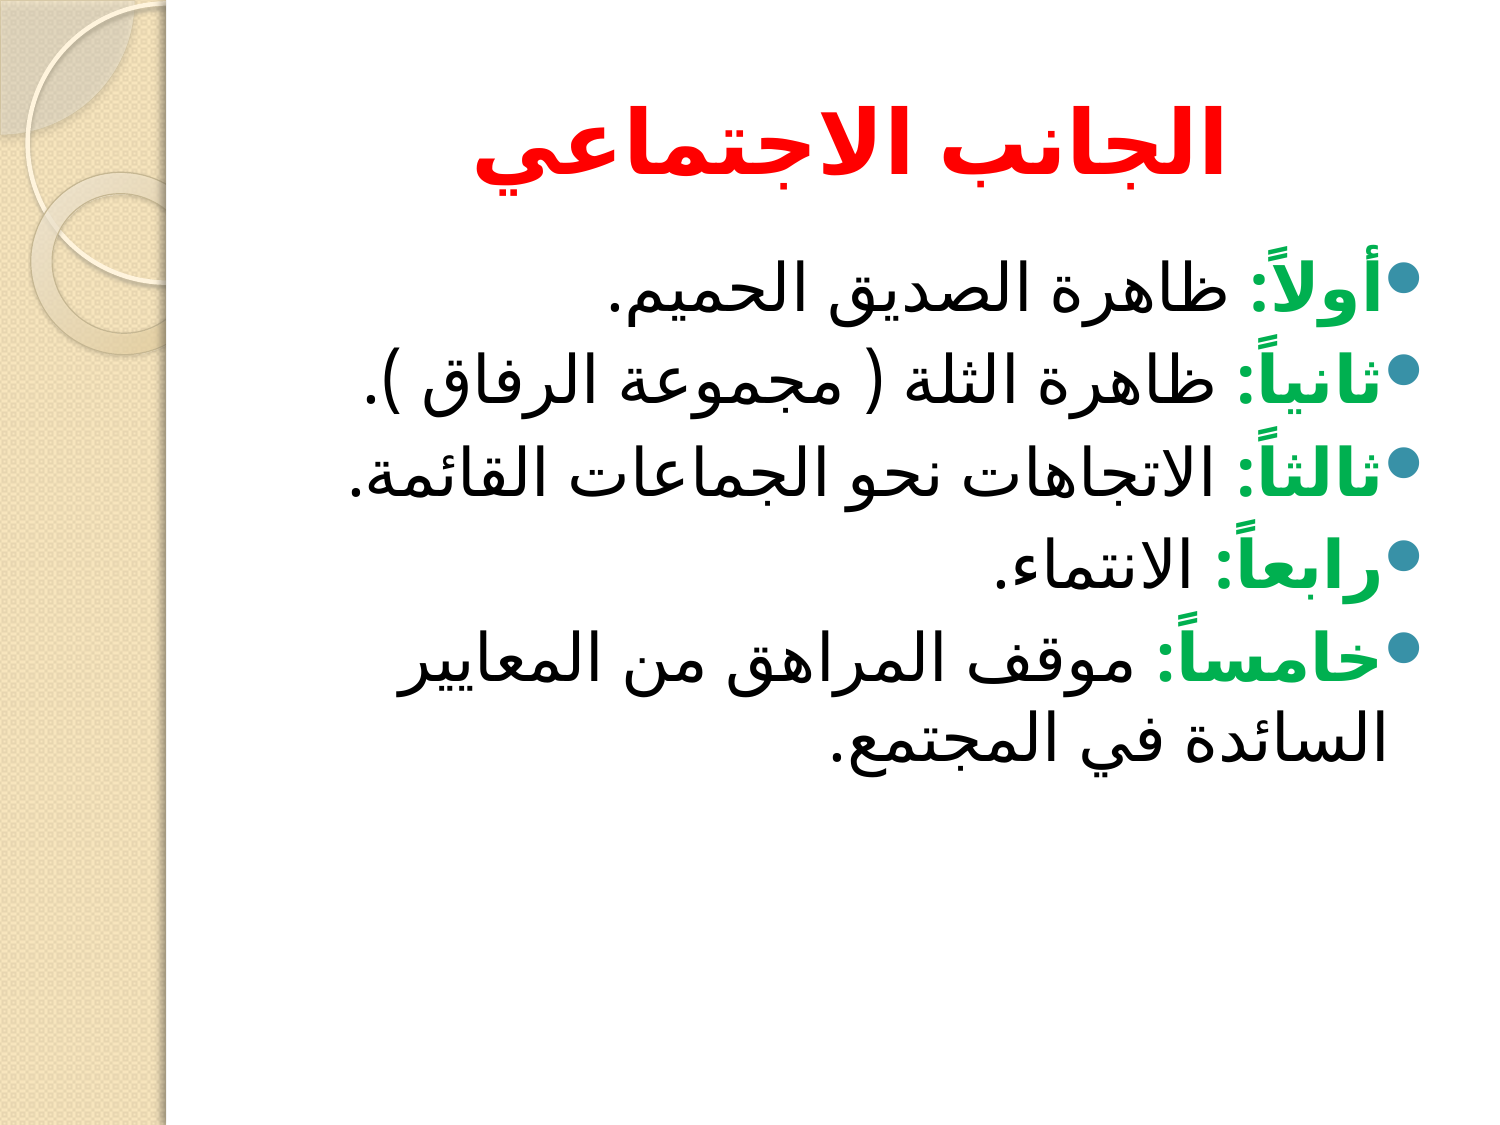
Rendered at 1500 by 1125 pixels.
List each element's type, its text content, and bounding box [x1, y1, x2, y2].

list أولاً: ظاهرة الصديق الحميم. ثانياً: ظاهرة الثلة ( مجموعة الرفاق ). ثالثاً: الاتجاهات نحو الجماعات القائمة. رابعاً: الانتماء. خامساً: موقف المراهق من المعايير السائدة في المجتمع. [235, 237, 1466, 1025]
title الجانب الاجتماعي [235, 45, 1466, 233]
